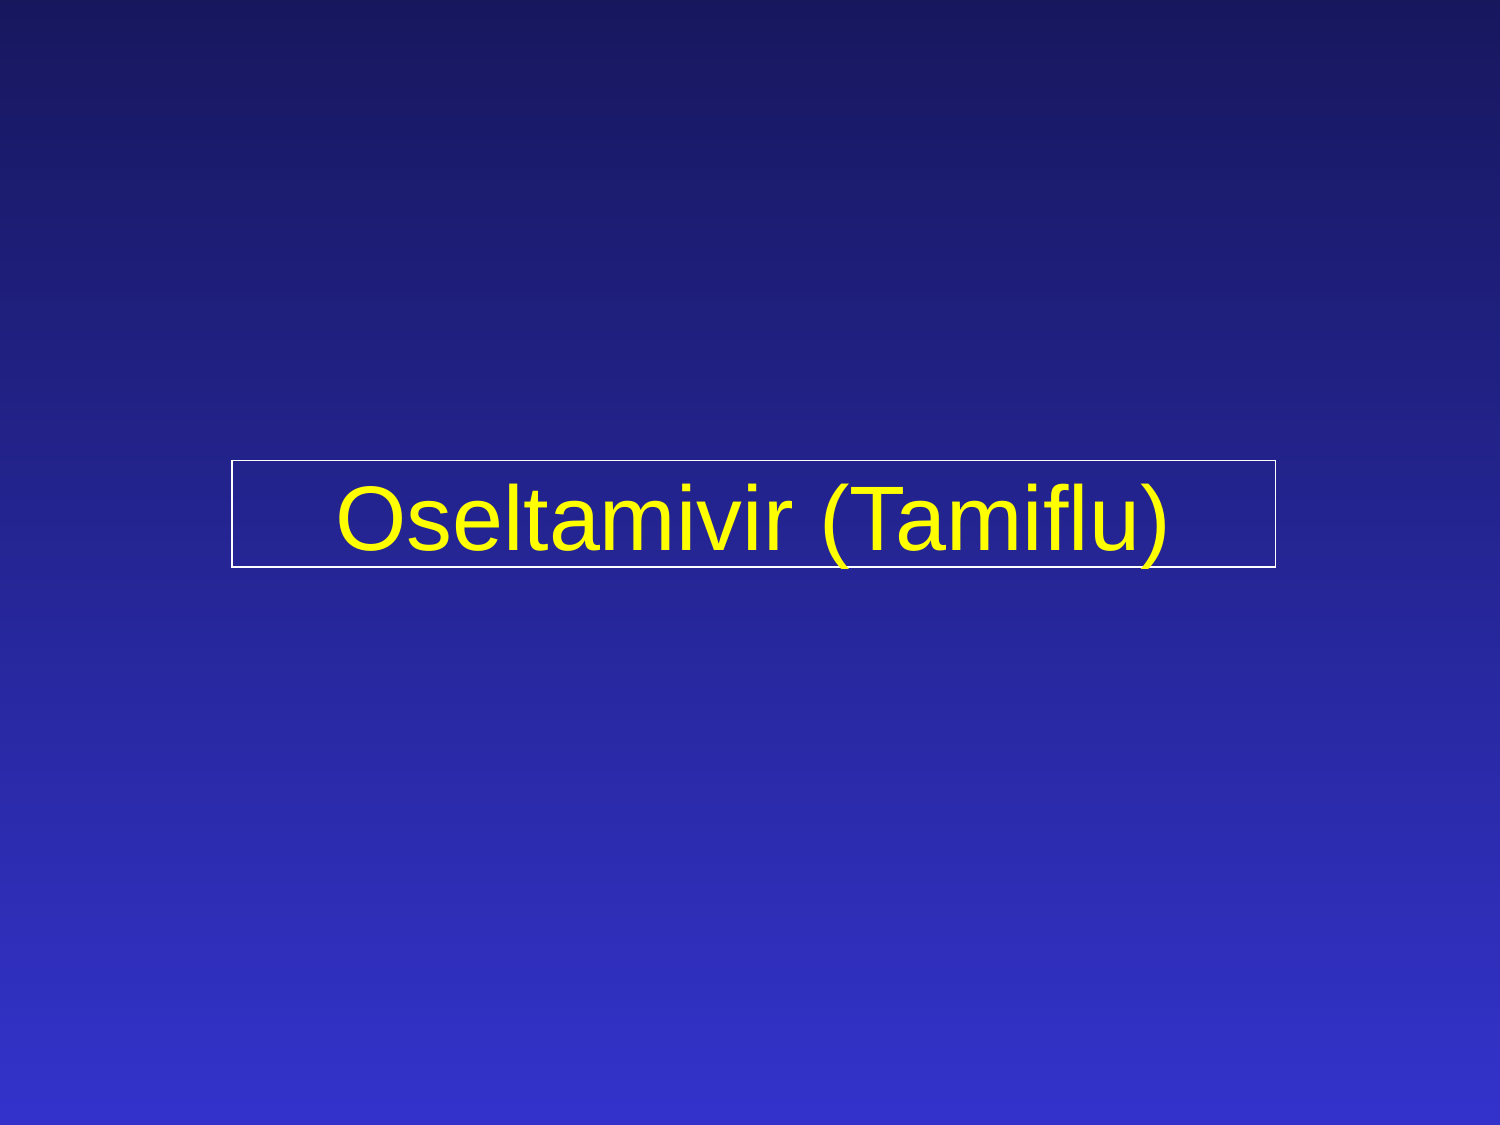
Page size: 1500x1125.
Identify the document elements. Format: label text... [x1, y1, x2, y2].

title Oseltamivir (Tamiflu) [231, 460, 1276, 568]
